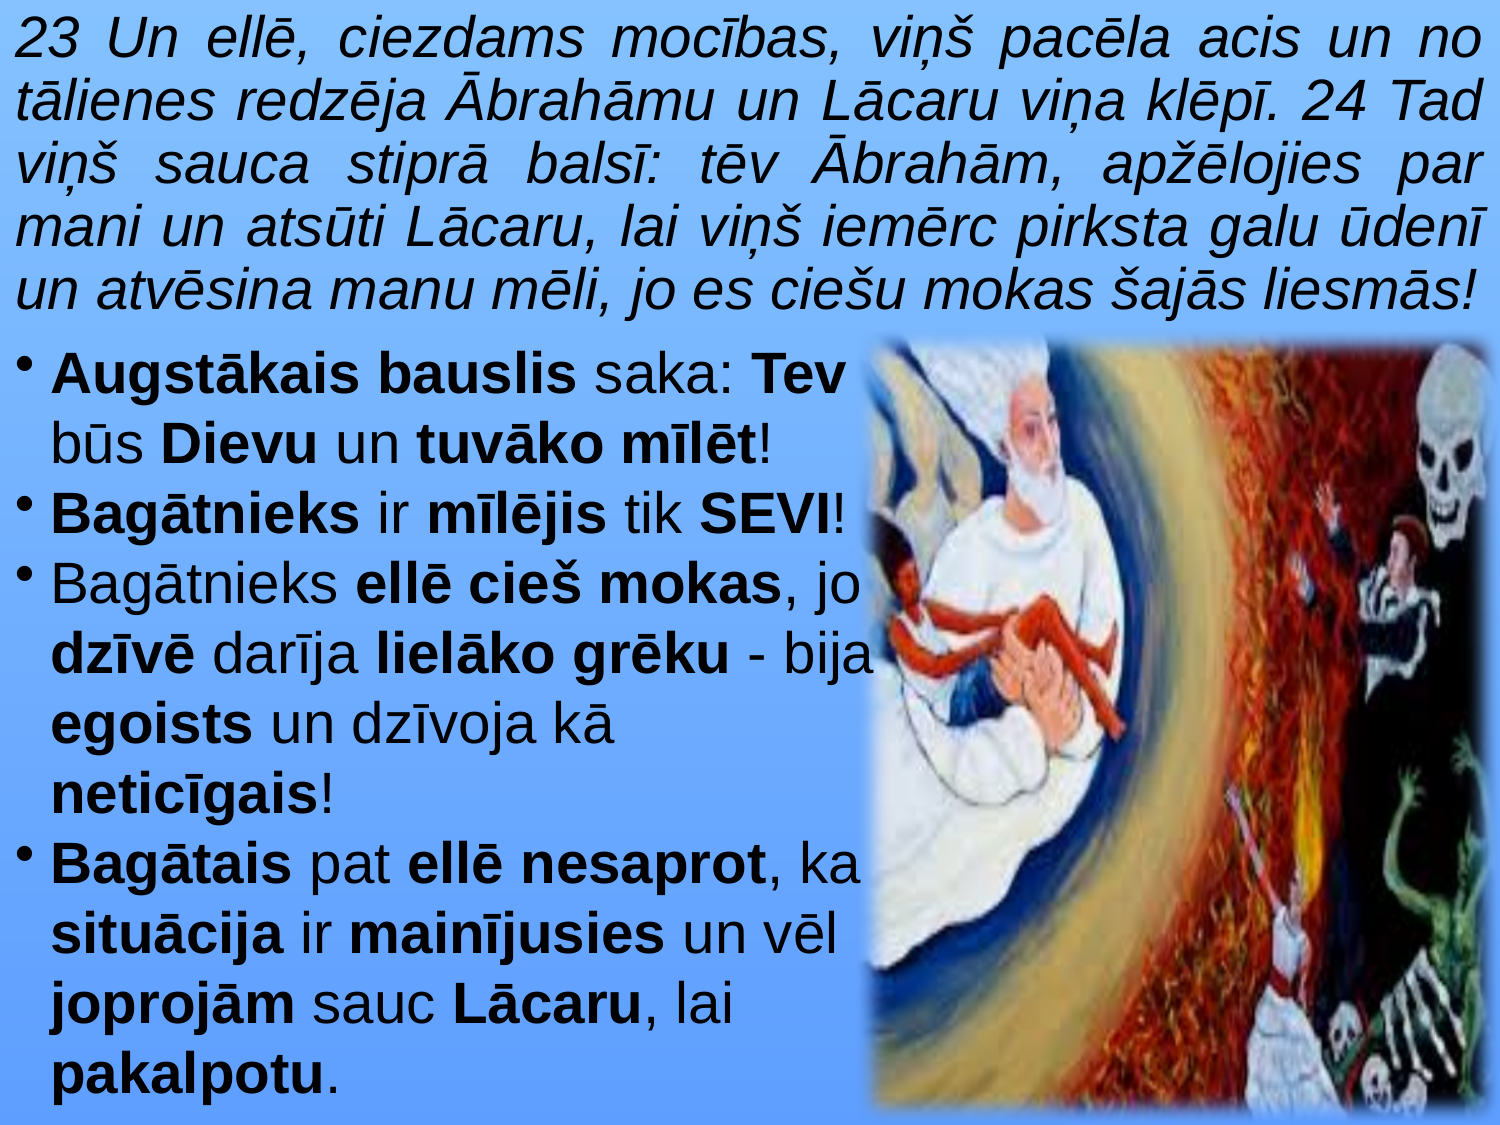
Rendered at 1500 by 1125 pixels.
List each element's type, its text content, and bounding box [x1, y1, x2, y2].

text_box Augstākais bauslis saka: Tev būs Dievu un tuvāko mīlēt! Bagātnieks ir mīlējis tik SEVI! Bagātnieks ellē cieš mokas, jo dzīvē darīja lielāko grēku - bija egoists un dzīvoja kā neticīgais! Bagātais pat ellē nesaprot, ka situācija ir mainījusies un vēl joprojām sauc Lācaru, lai pakalpotu. [0, 328, 853, 1113]
picture [855, 327, 1500, 1125]
list 23 Un ellē, ciezdams mocības, viņš pacēla acis un no tālienes redzēja Ābrahāmu un Lācaru viņa klēpī. 24 Tad viņš sauca stiprā balsī: tēv Ābrahām, apžēlojies par mani un atsūti Lācaru, lai viņš iemērc pirksta galu ūdenī un atvēsina manu mēli, jo es ciešu mokas šajās liesmās! [0, 0, 1500, 178]
